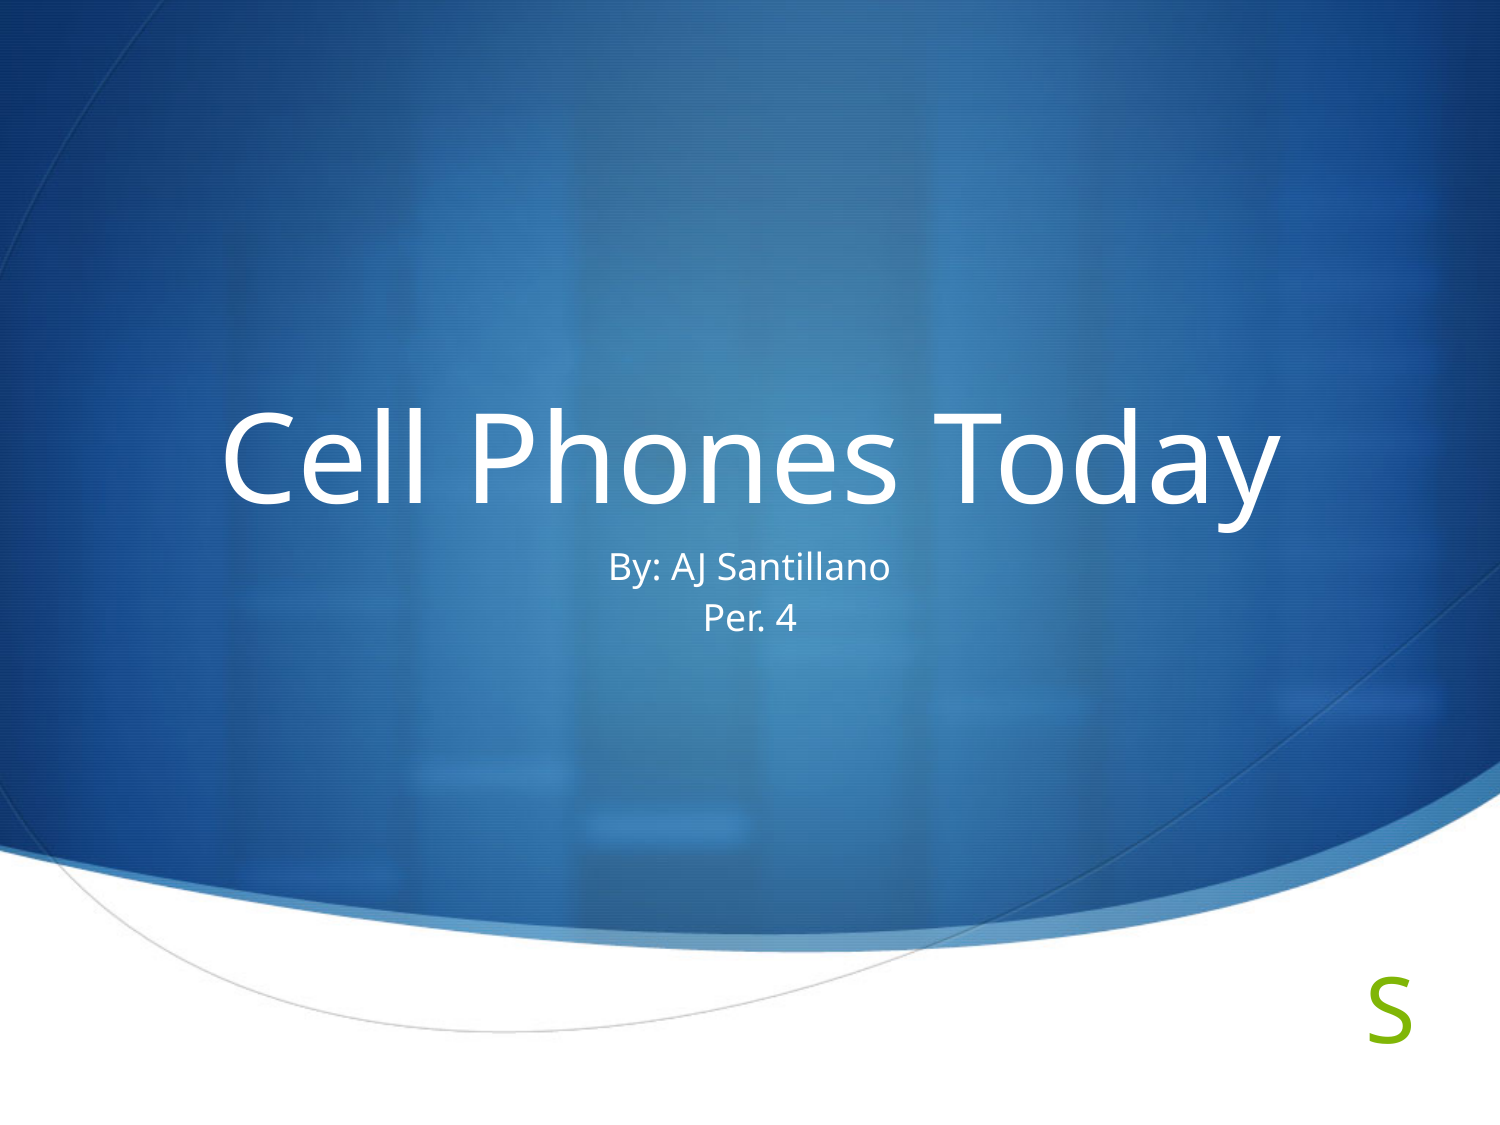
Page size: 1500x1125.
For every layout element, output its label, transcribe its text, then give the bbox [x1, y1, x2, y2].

picture [0, 0, 1500, 1125]
title Cell Phones Today [75, 212, 1425, 529]
subtitle By: AJ Santillano Per. 4 [75, 542, 1425, 718]
